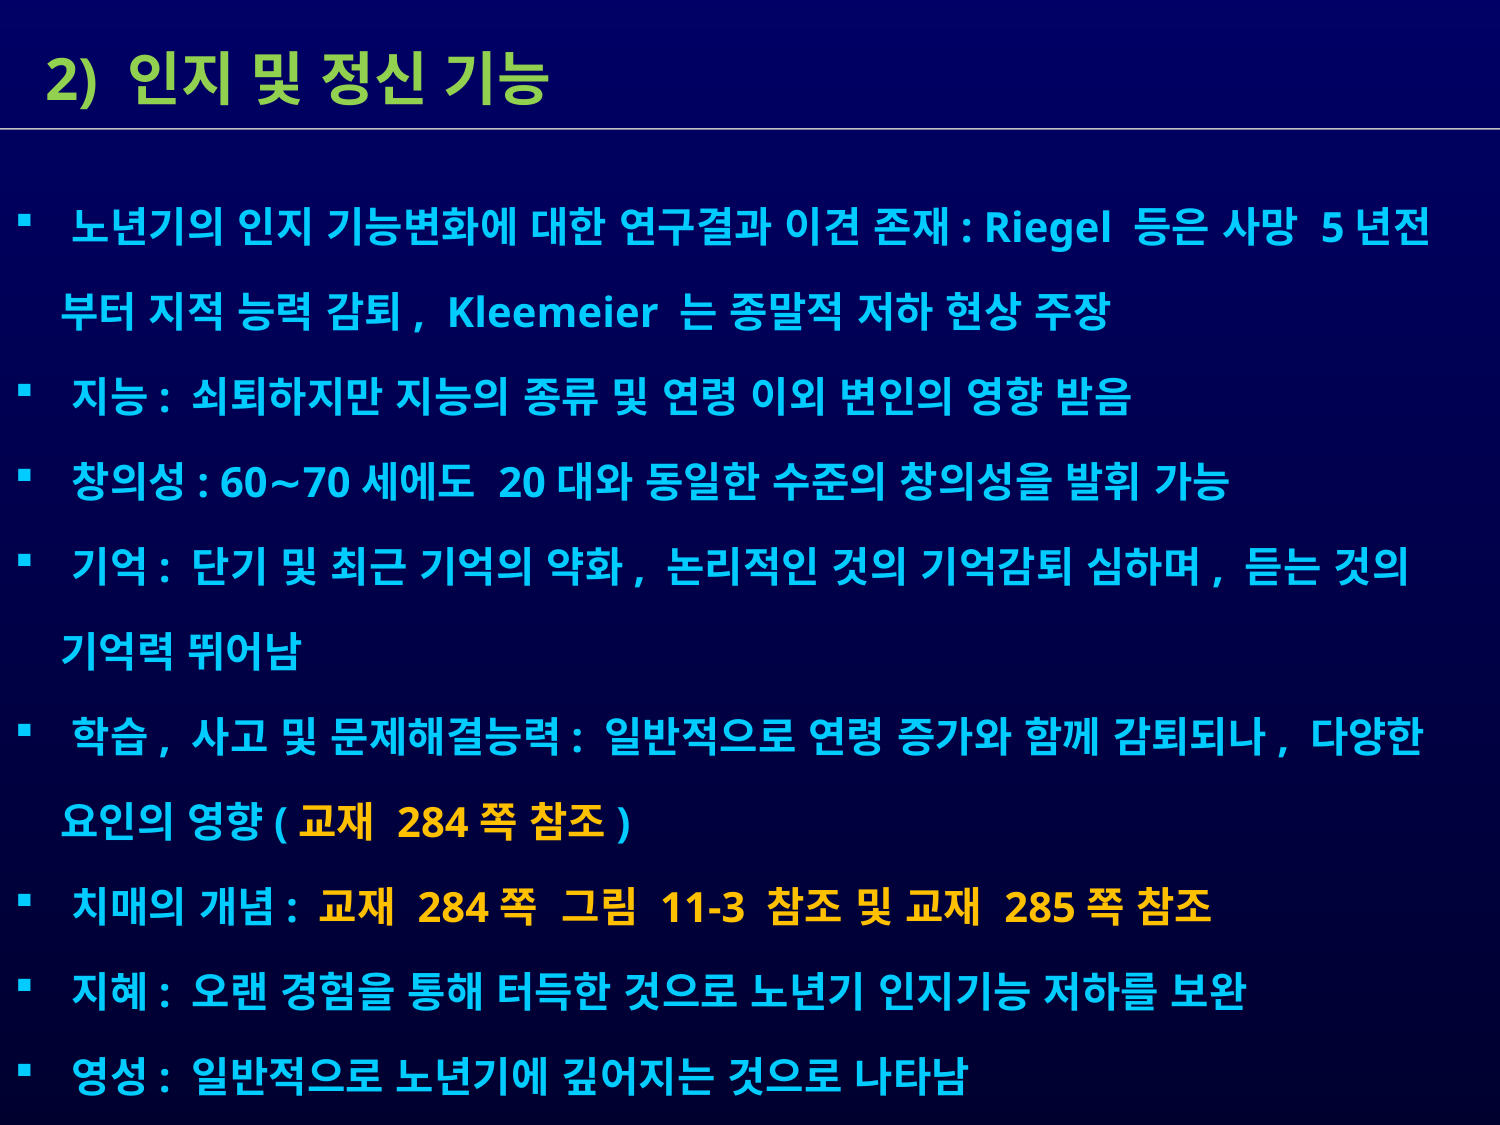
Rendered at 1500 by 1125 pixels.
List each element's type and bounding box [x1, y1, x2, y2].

text_box [0, 34, 1500, 1104]
